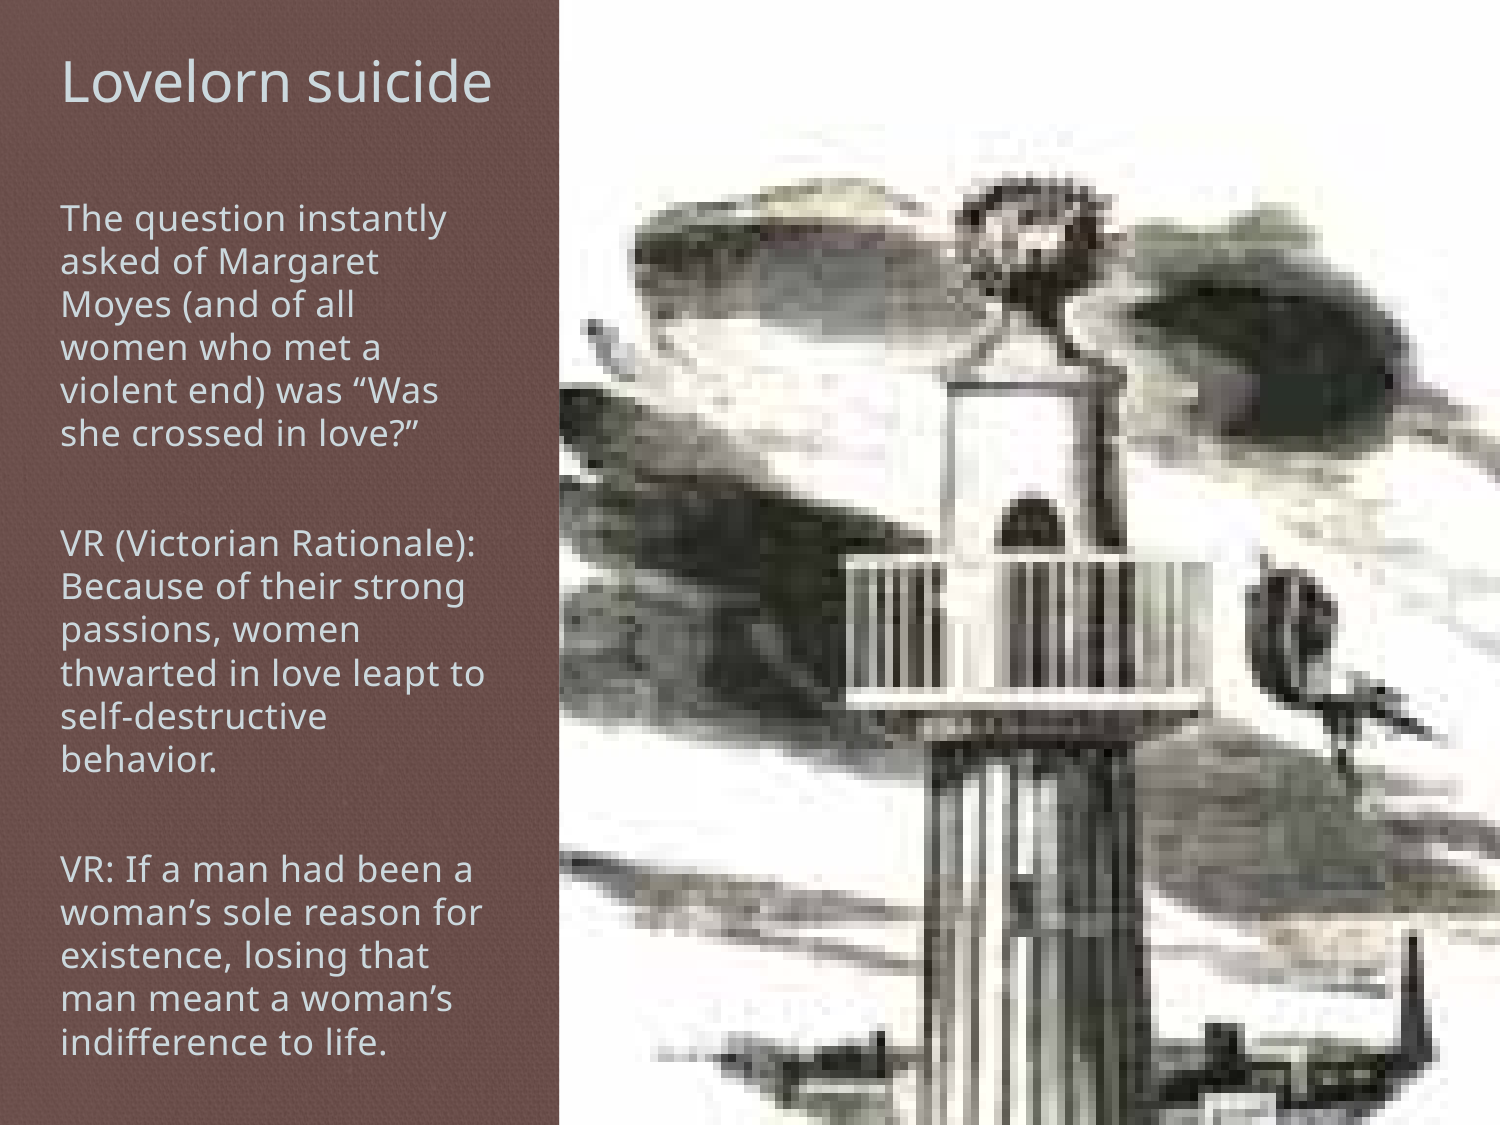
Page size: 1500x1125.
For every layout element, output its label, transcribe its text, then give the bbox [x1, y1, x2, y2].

picture [559, 0, 1500, 1125]
title Lovelorn suicide [45, 37, 511, 188]
list The question instantly asked of Margaret Moyes (and of all women who met a violent end) was “Was she crossed in love?” VR (Victorian Rationale): Because of their strong passions, women thwarted in love leapt to self-destructive behavior. VR: If a man had been a woman’s sole reason for existence, losing that man meant a woman’s indifference to life. [45, 187, 510, 1075]
